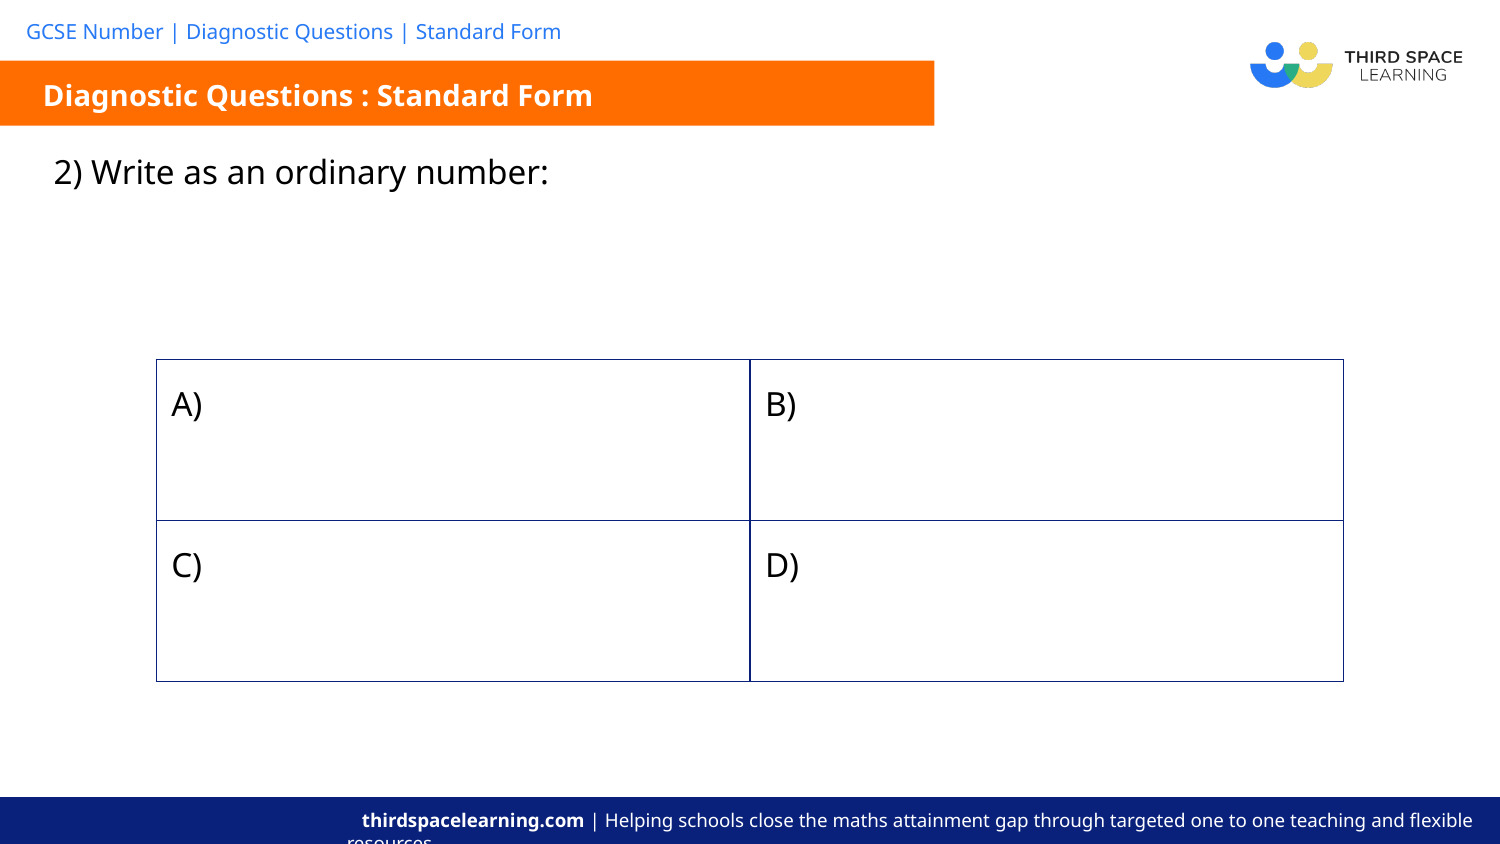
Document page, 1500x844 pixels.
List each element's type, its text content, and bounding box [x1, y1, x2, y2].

text_box Diagnostic Questions : Standard Form [27, 61, 778, 127]
picture [1250, 33, 1465, 99]
